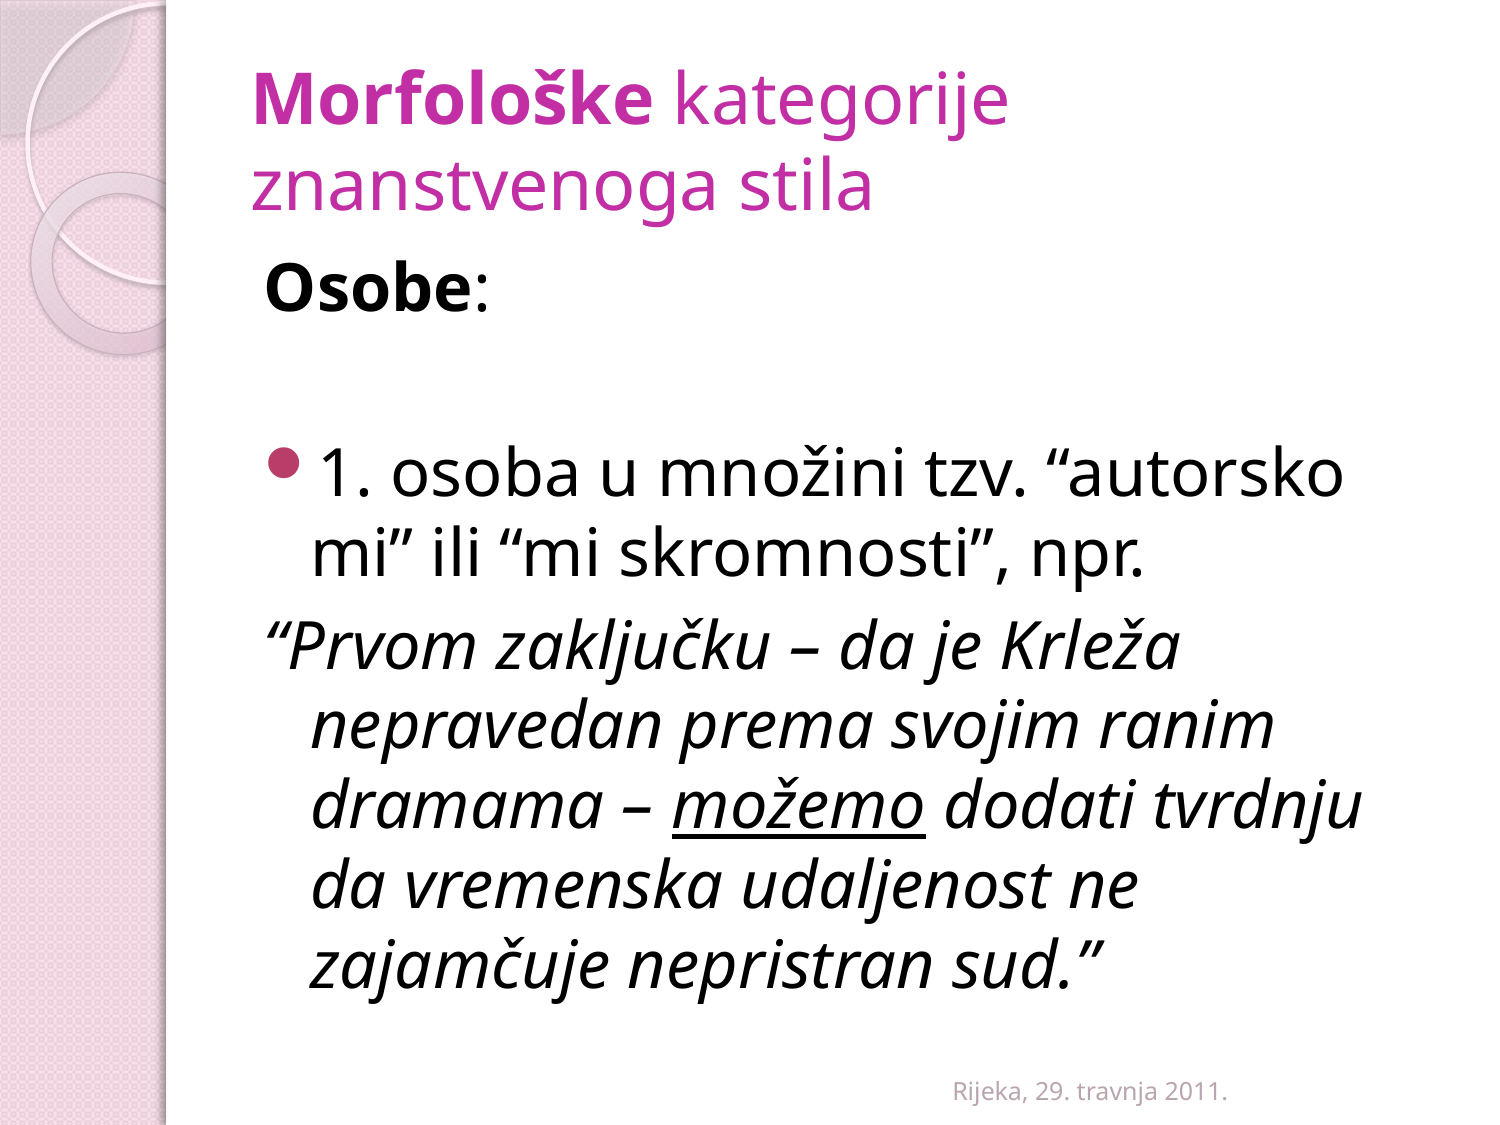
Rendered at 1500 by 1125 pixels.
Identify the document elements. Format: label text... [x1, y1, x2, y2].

title Morfološke kategorije znanstvenoga stila [235, 45, 1466, 233]
footer Rijeka, 29. travnja 2011. [937, 1034, 1413, 1113]
list Osobe: 1. osoba u množini tzv. “autorsko mi” ili “mi skromnosti”, npr. “Prvom zaključku – da je Krleža nepravedan prema svojim ranim dramama – možemo dodati tvrdnju da vremenska udaljenost ne zajamčuje nepristran sud.” [235, 237, 1466, 1026]
